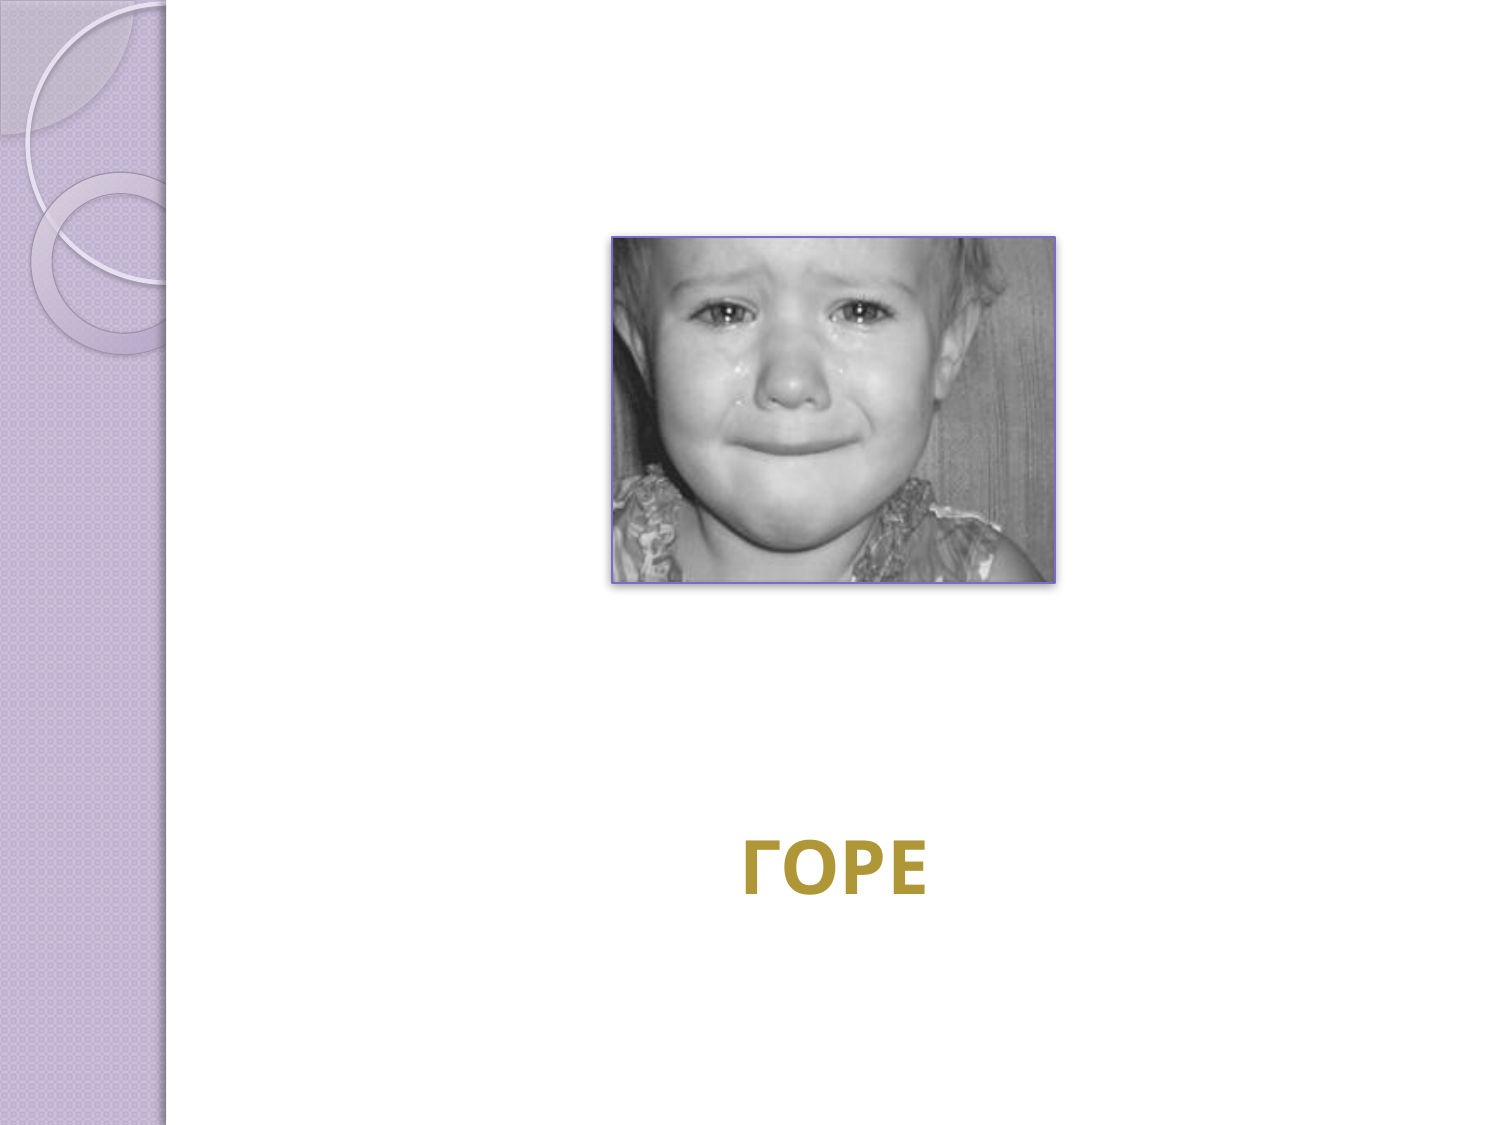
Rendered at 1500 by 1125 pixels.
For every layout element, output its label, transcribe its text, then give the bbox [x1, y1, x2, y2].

text_box ГОРЕ [724, 812, 1284, 918]
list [612, 237, 1055, 583]
